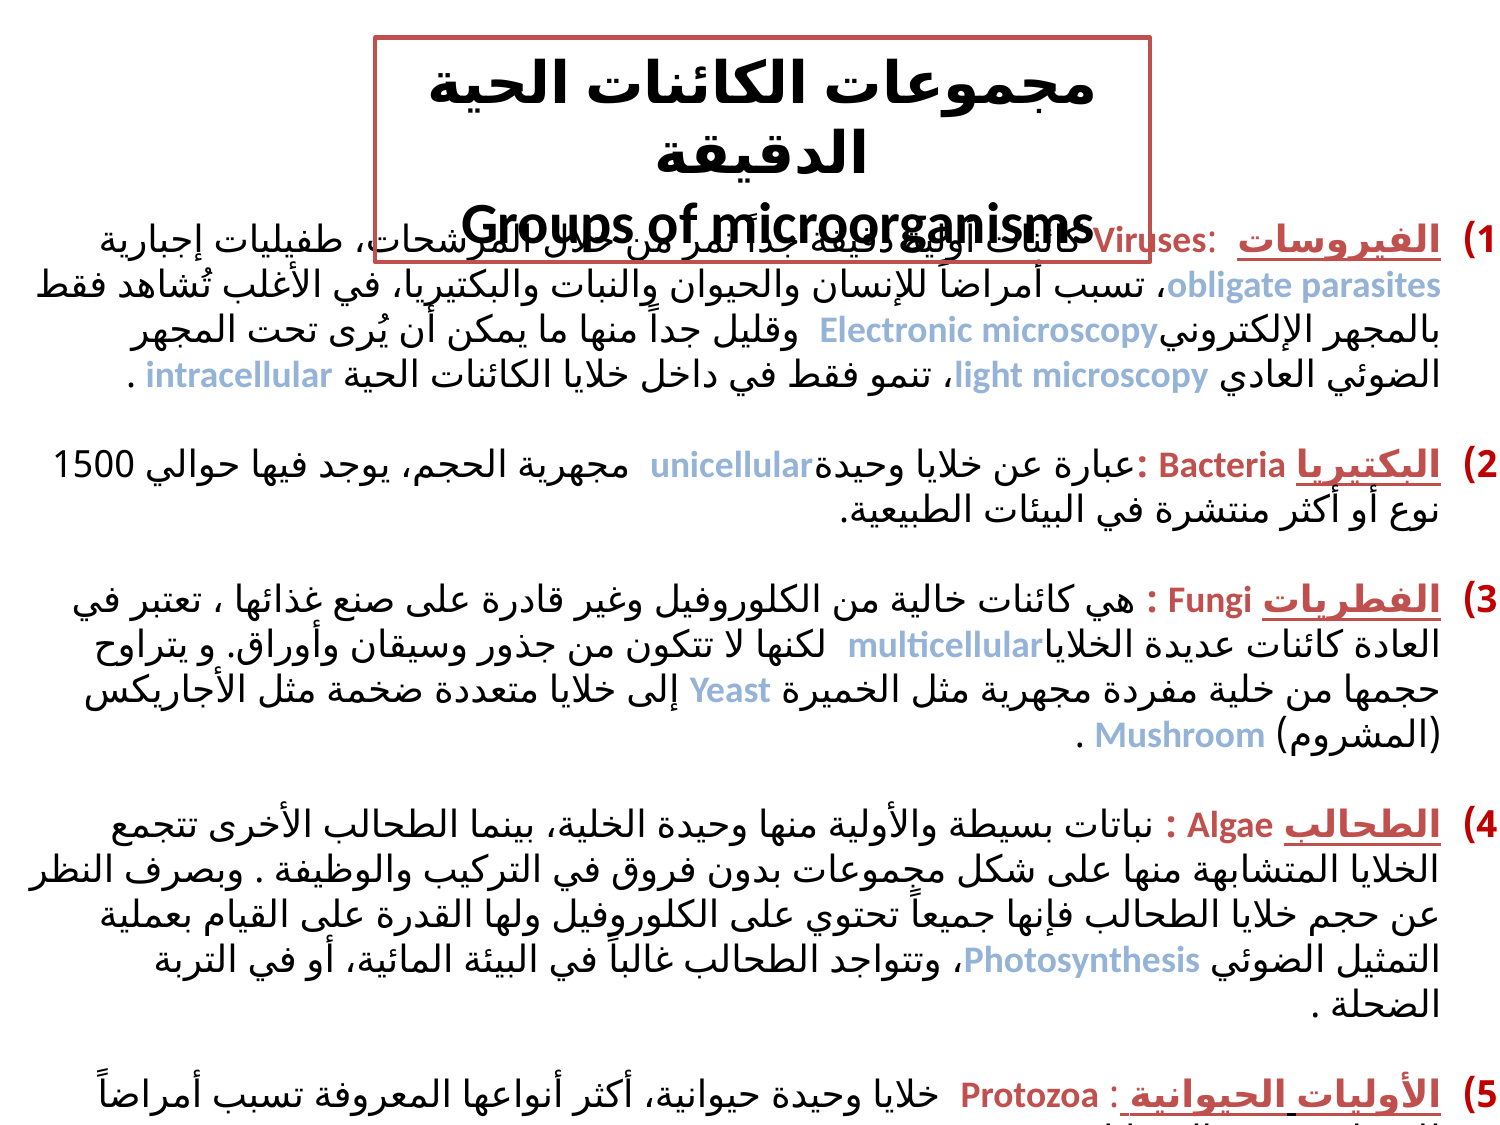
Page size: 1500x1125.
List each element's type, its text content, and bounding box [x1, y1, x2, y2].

text_box الفيروسات :Viruses كائنات أولية دقيقة جداً تمر من خلال المرشحات، طفيليات إجبارية obligate parasites، تسبب أمراضاً للإنسان والحيوان والنبات والبكتيريا، في الأغلب تُشاهد فقط بالمجهر الإلكترونيElectronic microscopy وقليل جداً منها ما يمكن أن يُرى تحت المجهر الضوئي العادي light microscopy، تنمو فقط في داخل خلايا الكائنات الحية intracellular . البكتيريا Bacteria :عبارة عن خلايا وحيدةunicellular مجهرية الحجم، يوجد فيها حوالي 1500 نوع أو أكثر منتشرة في البيئات الطبيعية. الفطريات Fungi : هي كائنات خالية من الكلوروفيل وغير قادرة على صنع غذائها ، تعتبر في العادة كائنات عديدة الخلاياmulticellular لكنها لا تتكون من جذور وسيقان وأوراق. و يتراوح حجمها من خلية مفردة مجهرية مثل الخميرة Yeast إلى خلايا متعددة ضخمة مثل الأجاريكس (المشروم) Mushroom . الطحالب Algae : نباتات بسيطة والأولية منها وحيدة الخلية، بينما الطحالب الأخرى تتجمع الخلايا المتشابهة منها على شكل مجموعات بدون فروق في التركيب والوظيفة . وبصرف النظر عن حجم خلايا الطحالب فإنها جميعاً تحتوي على الكلوروفيل ولها القدرة على القيام بعملية التمثيل الضوئي Photosynthesis، وتتواجد الطحالب غالباً في البيئة المائية، أو في التربة الضحلة . الأوليات الحيوانية : Protozoa خلايا وحيدة حيوانية، أكثر أنواعها المعروفة تسبب أمراضاً للإنسان وبعض الحيوانات . [0, 208, 1500, 1125]
text_box مجموعات الكائنات الحية الدقيقة Groups of microorganisms [373, 35, 1152, 264]
